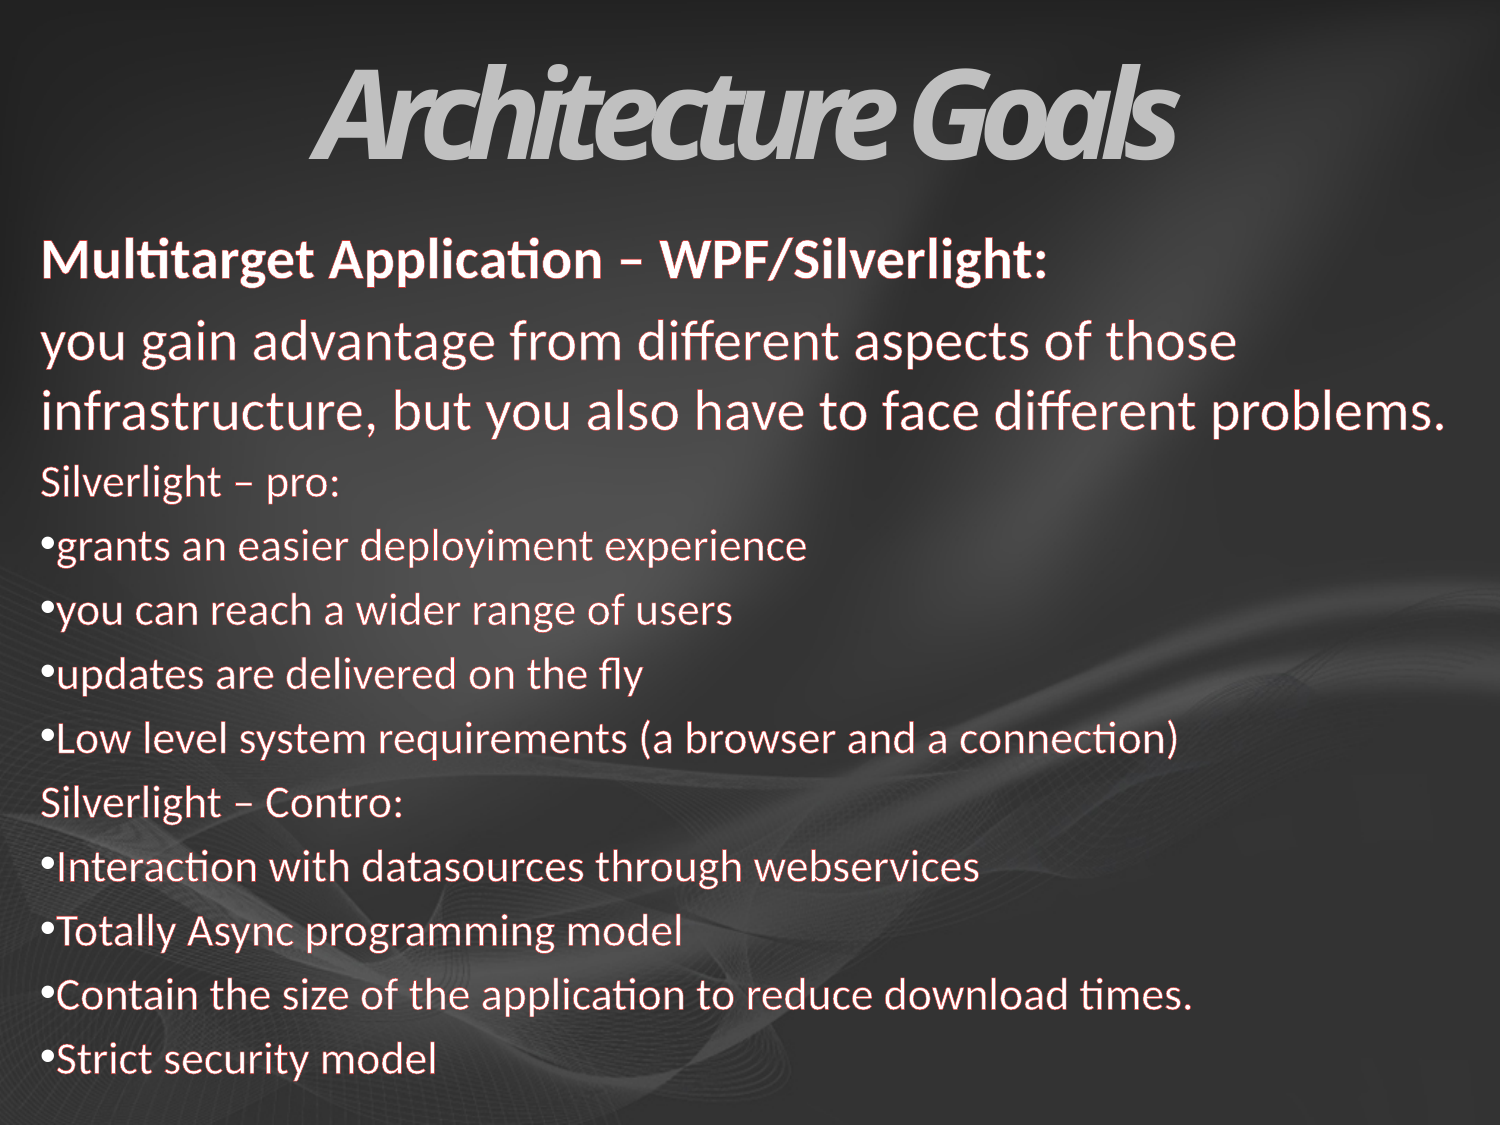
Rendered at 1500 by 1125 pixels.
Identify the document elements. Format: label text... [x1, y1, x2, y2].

list Multitarget Application – WPF/Silverlight: you gain advantage from different aspects of those infrastructure, but you also have to face different problems. Silverlight – pro: grants an easier deployiment experience you can reach a wider range of users updates are delivered on the fly Low level system requirements (a browser and a connection) Silverlight – Contro: Interaction with datasources through webservices Totally Async programming model Contain the size of the application to reduce download times. Strict security model [24, 212, 1476, 1088]
title Architecture Goals [24, 37, 1476, 201]
picture [0, 0, 1500, 1125]
